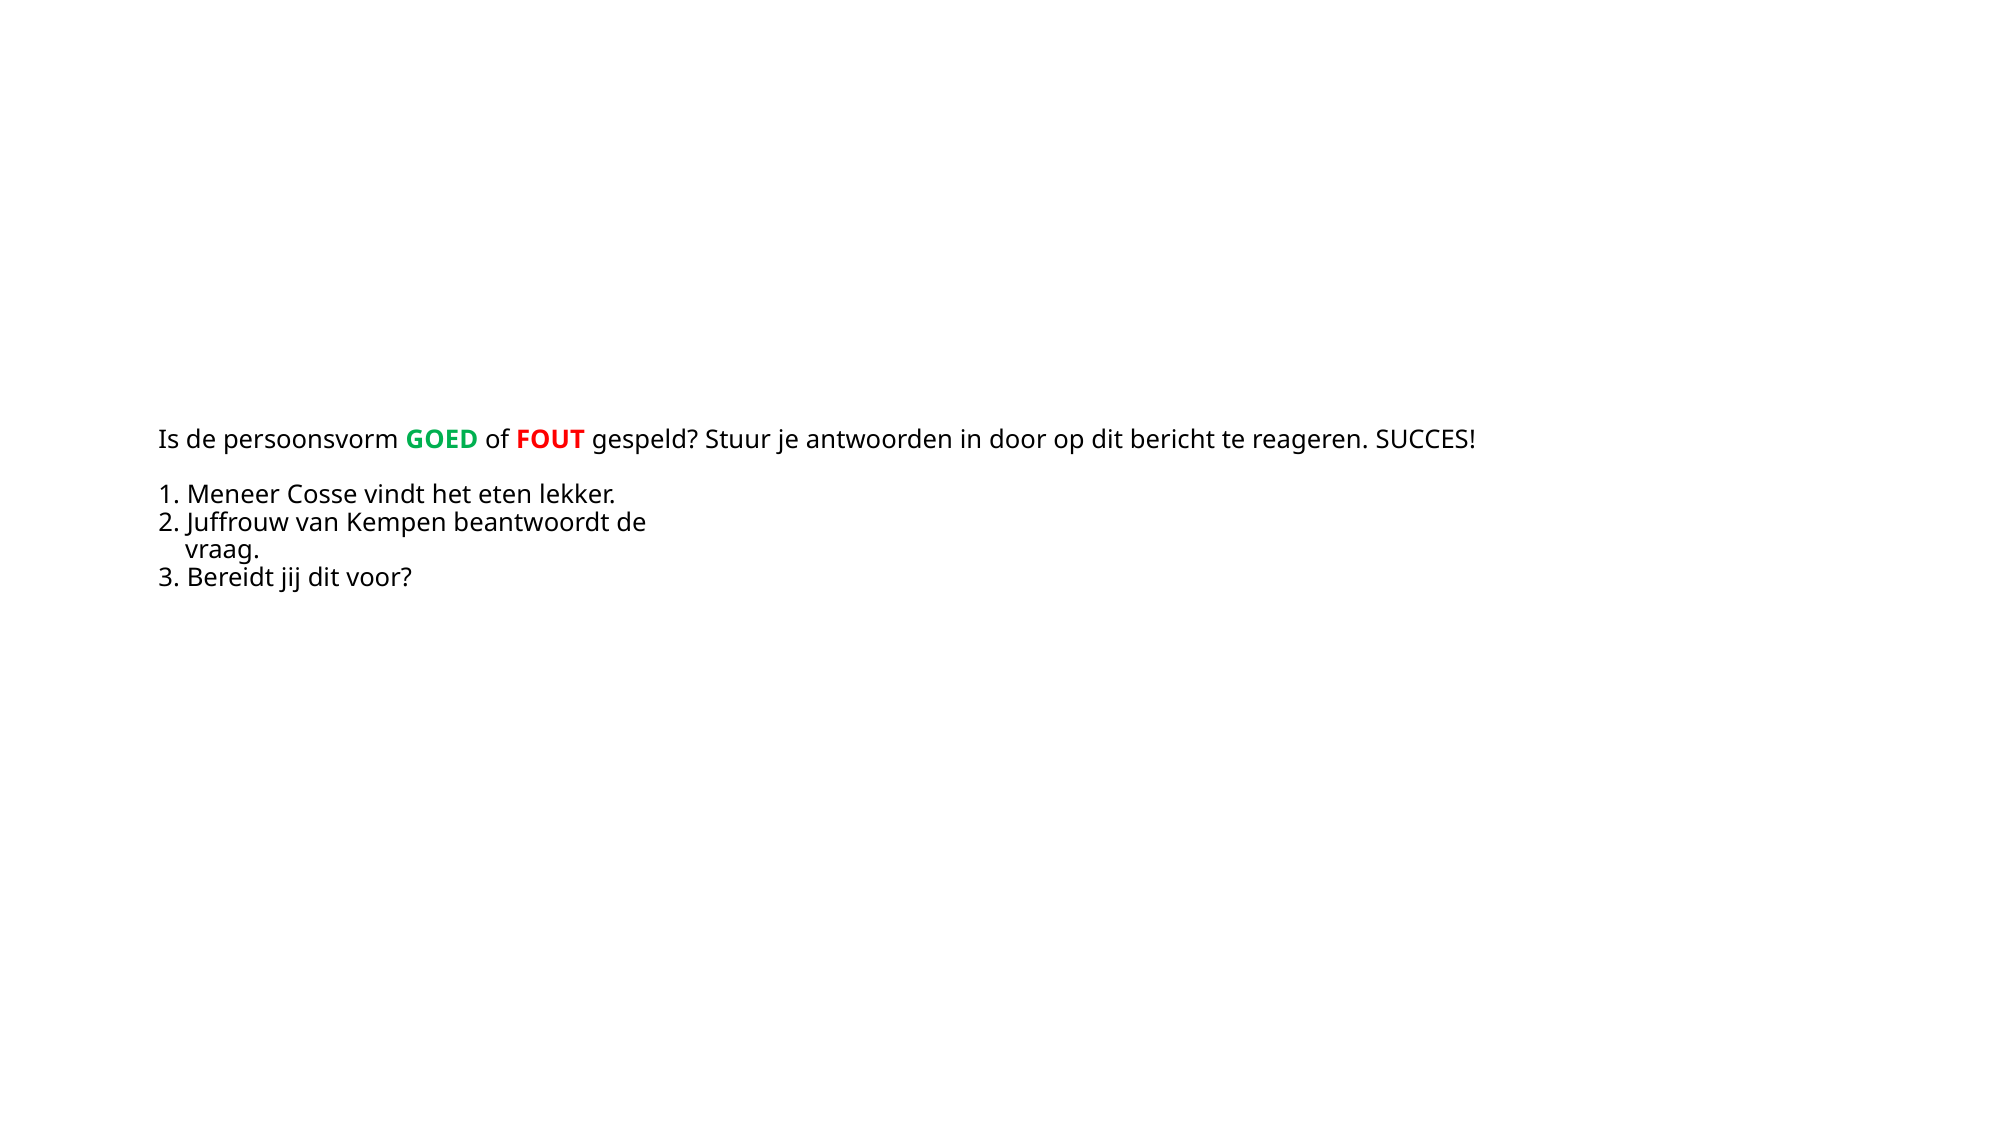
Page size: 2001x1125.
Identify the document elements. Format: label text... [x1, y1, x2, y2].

title Is de persoonsvorm GOED of FOUT gespeld? Stuur je antwoorden in door op dit bericht te reageren. SUCCES! 1. Meneer Cosse vindt het eten lekker. 2. Juffrouw van Kempen beantwoordt de vraag. 3. Bereidt jij dit voor? [143, 415, 1869, 634]
